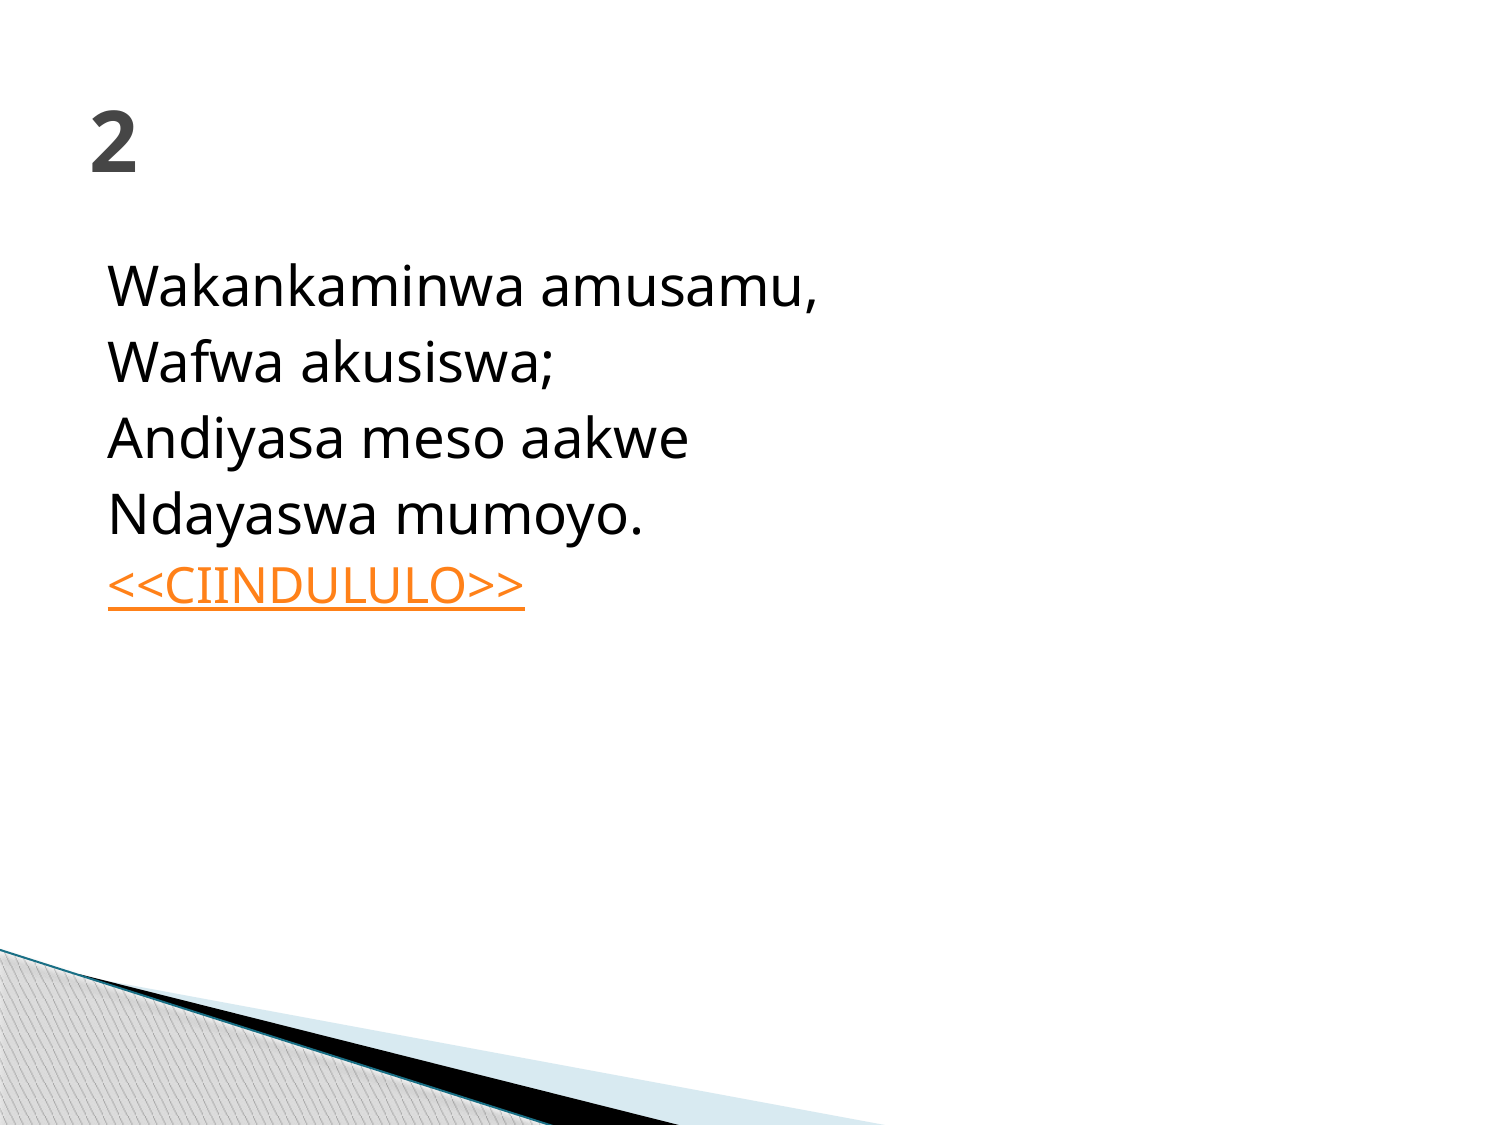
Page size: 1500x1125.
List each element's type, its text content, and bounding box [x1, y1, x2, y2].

list Wakankaminwa amusamu, Wafwa akusiswa; Andiyasa meso aakwe Ndayaswa mumoyo. <<CIINDULULO>> [75, 243, 1425, 986]
title 2 [75, 45, 1425, 233]
